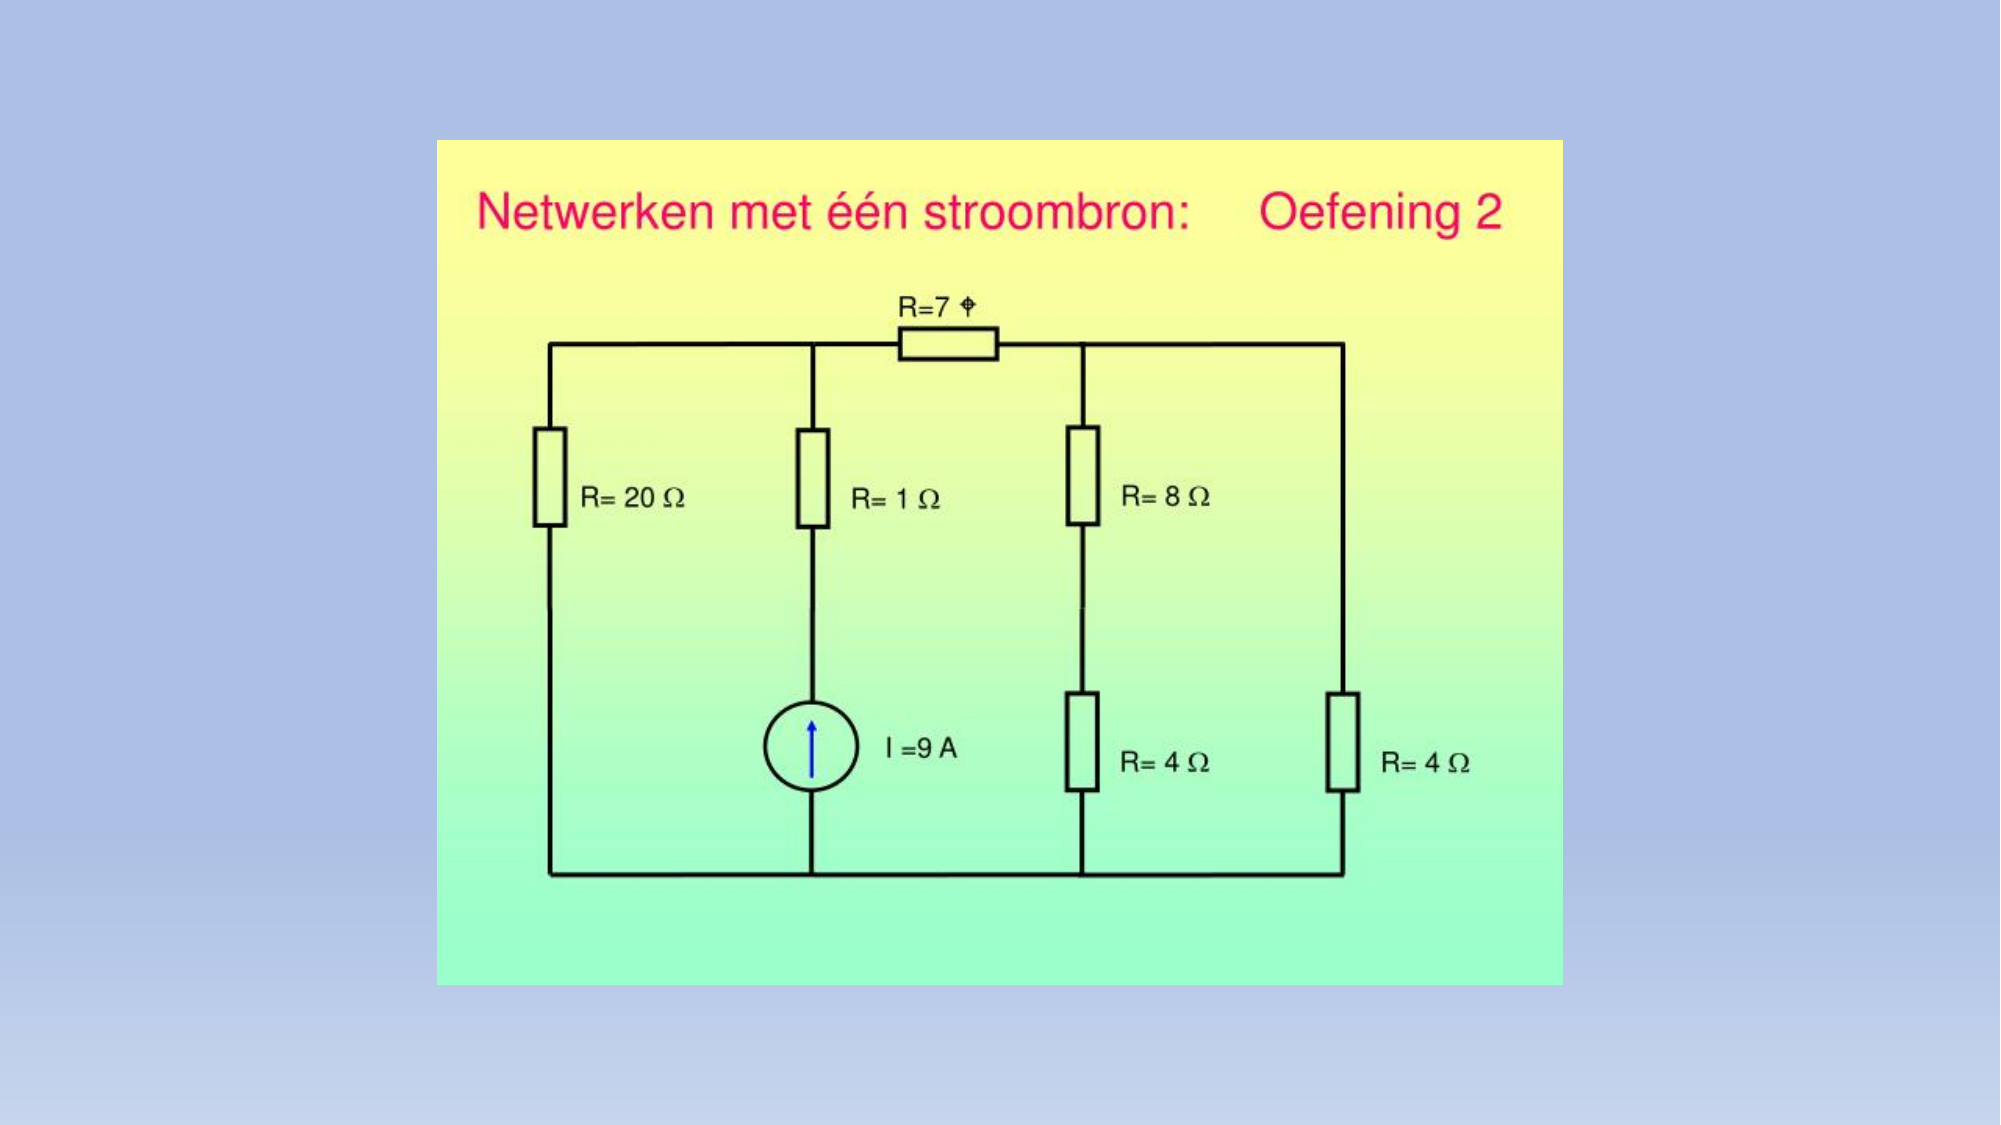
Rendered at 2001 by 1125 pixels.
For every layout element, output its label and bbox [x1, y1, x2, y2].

picture [437, 140, 1563, 985]
